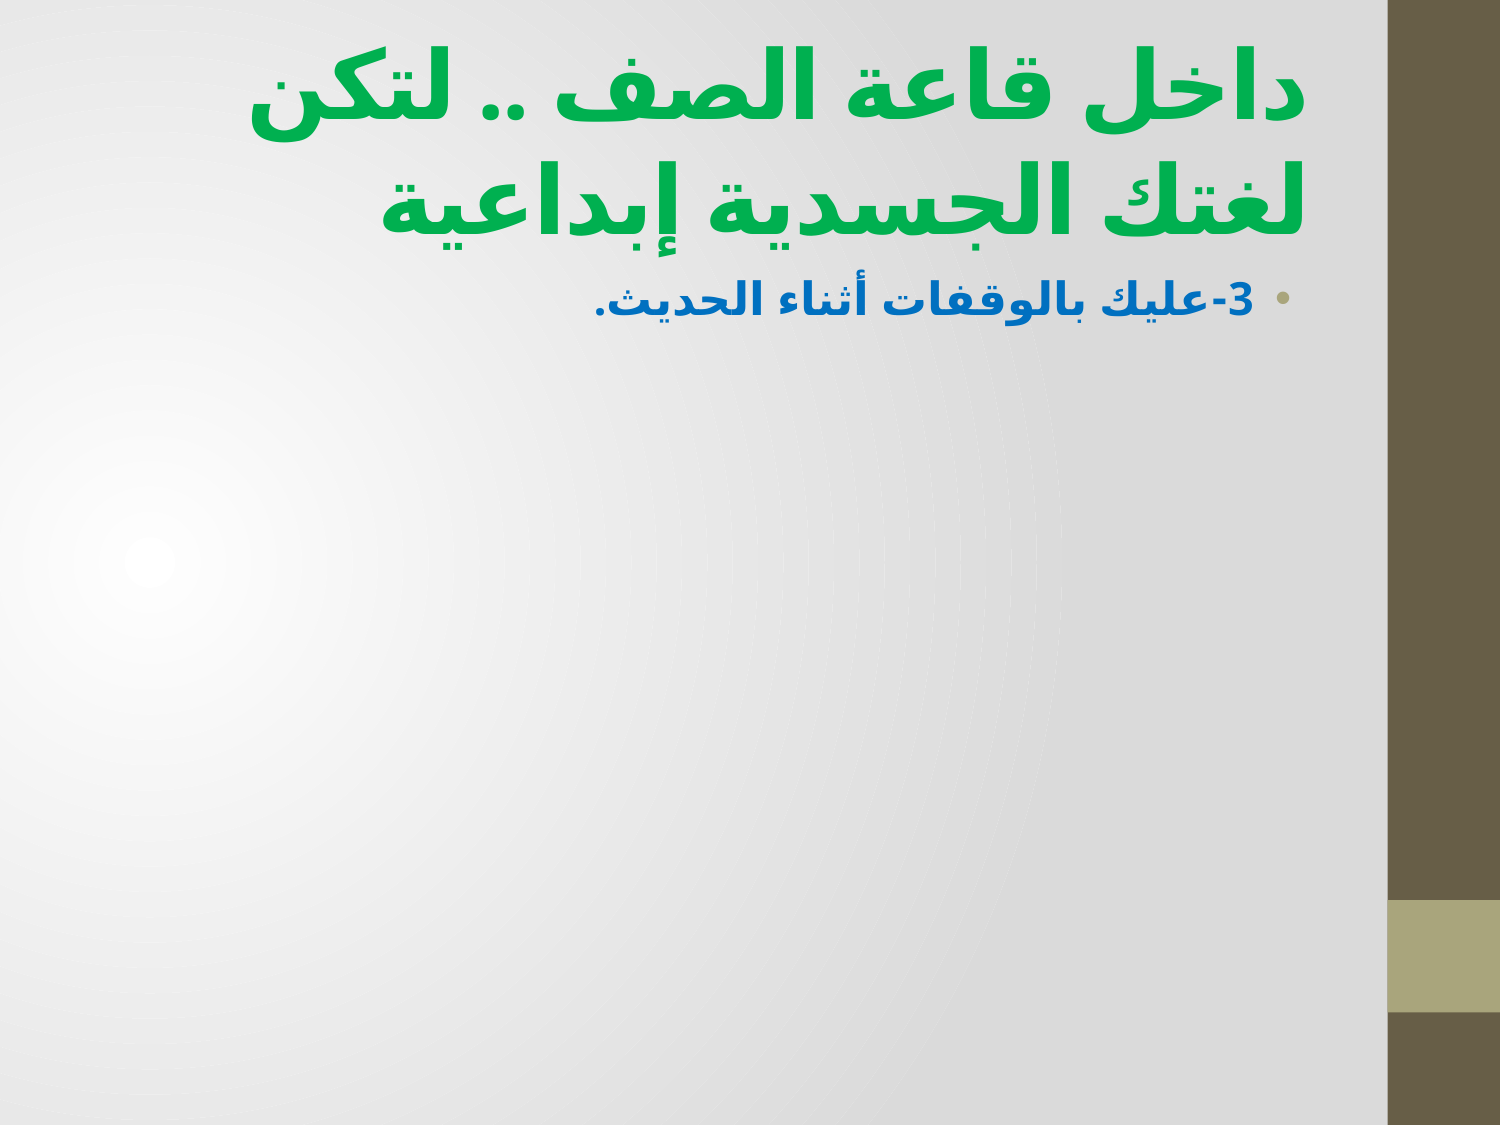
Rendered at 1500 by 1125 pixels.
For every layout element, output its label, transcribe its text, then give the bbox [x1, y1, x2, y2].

title داخل قاعة الصف .. لتكن لغتك الجسدية إبداعية [75, 45, 1325, 233]
list 3-عليك بالوقفات أثناء الحديث. [75, 262, 1325, 1050]
